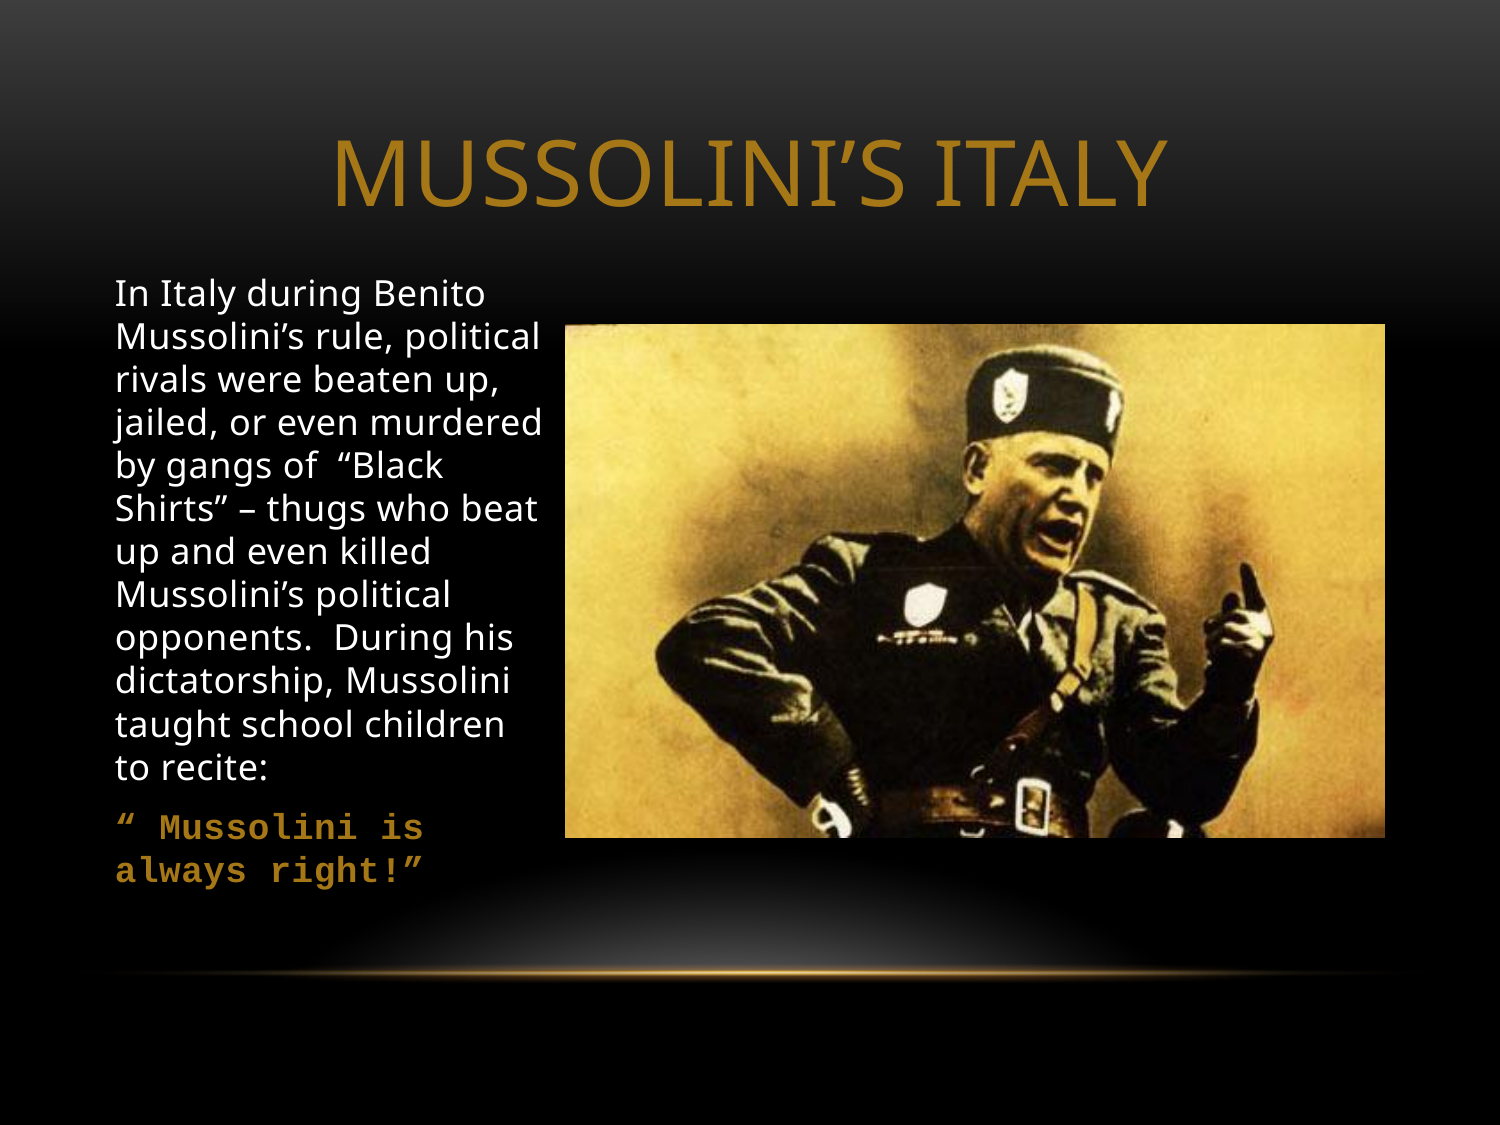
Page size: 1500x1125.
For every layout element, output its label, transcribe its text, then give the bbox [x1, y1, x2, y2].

title Mussolini’s Italy [99, 45, 1400, 233]
list In Italy during Benito Mussolini’s rule, political rivals were beaten up, jailed, or even murdered by gangs of “Black Shirts” – thugs who beat up and even killed Mussolini’s political opponents. During his dictatorship, Mussolini taught school children to recite: “ Mussolini is always right!” [99, 262, 563, 938]
picture [0, 0, 1500, 1125]
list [565, 324, 1385, 838]
